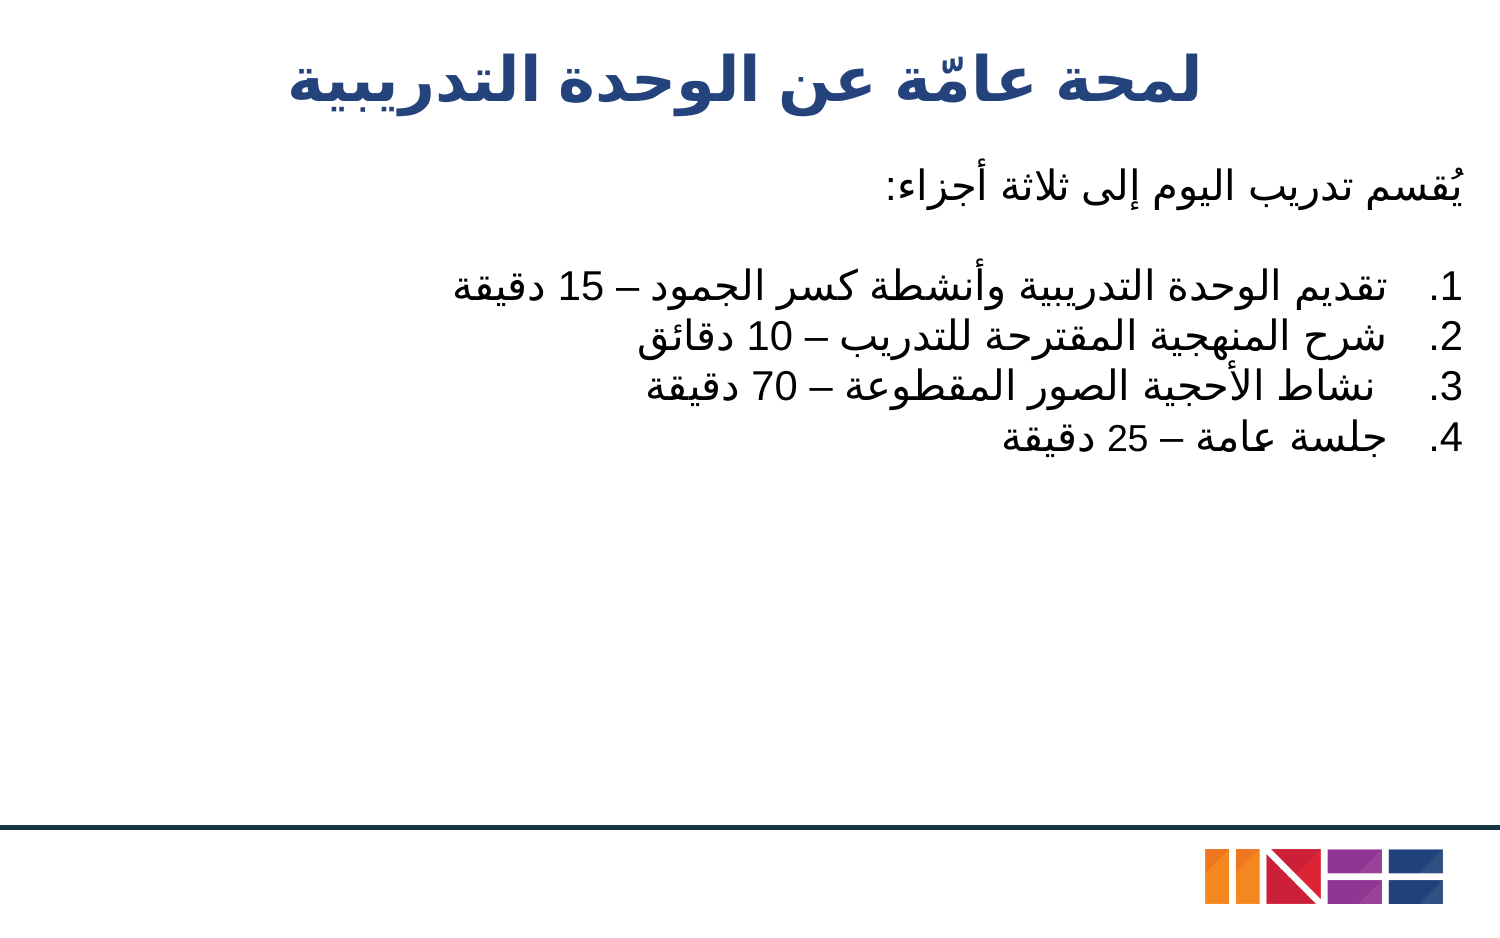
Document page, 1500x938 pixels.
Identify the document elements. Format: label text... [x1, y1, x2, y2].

title لمحة عامّة عن الوحدة التدريبية [23, 23, 1468, 121]
list يُقسم تدريب اليوم إلى ثلاثة أجزاء: تقديم الوحدة التدريبية وأنشطة كسر الجمود – 15 دقيقة شرح المنهجية المقترحة للتدريب – 10 دقائق نشاط الأحجية الصور المقطوعة – 70 دقيقة جلسة عامة – 25 دقيقة [23, 143, 1479, 779]
picture [1205, 849, 1443, 904]
